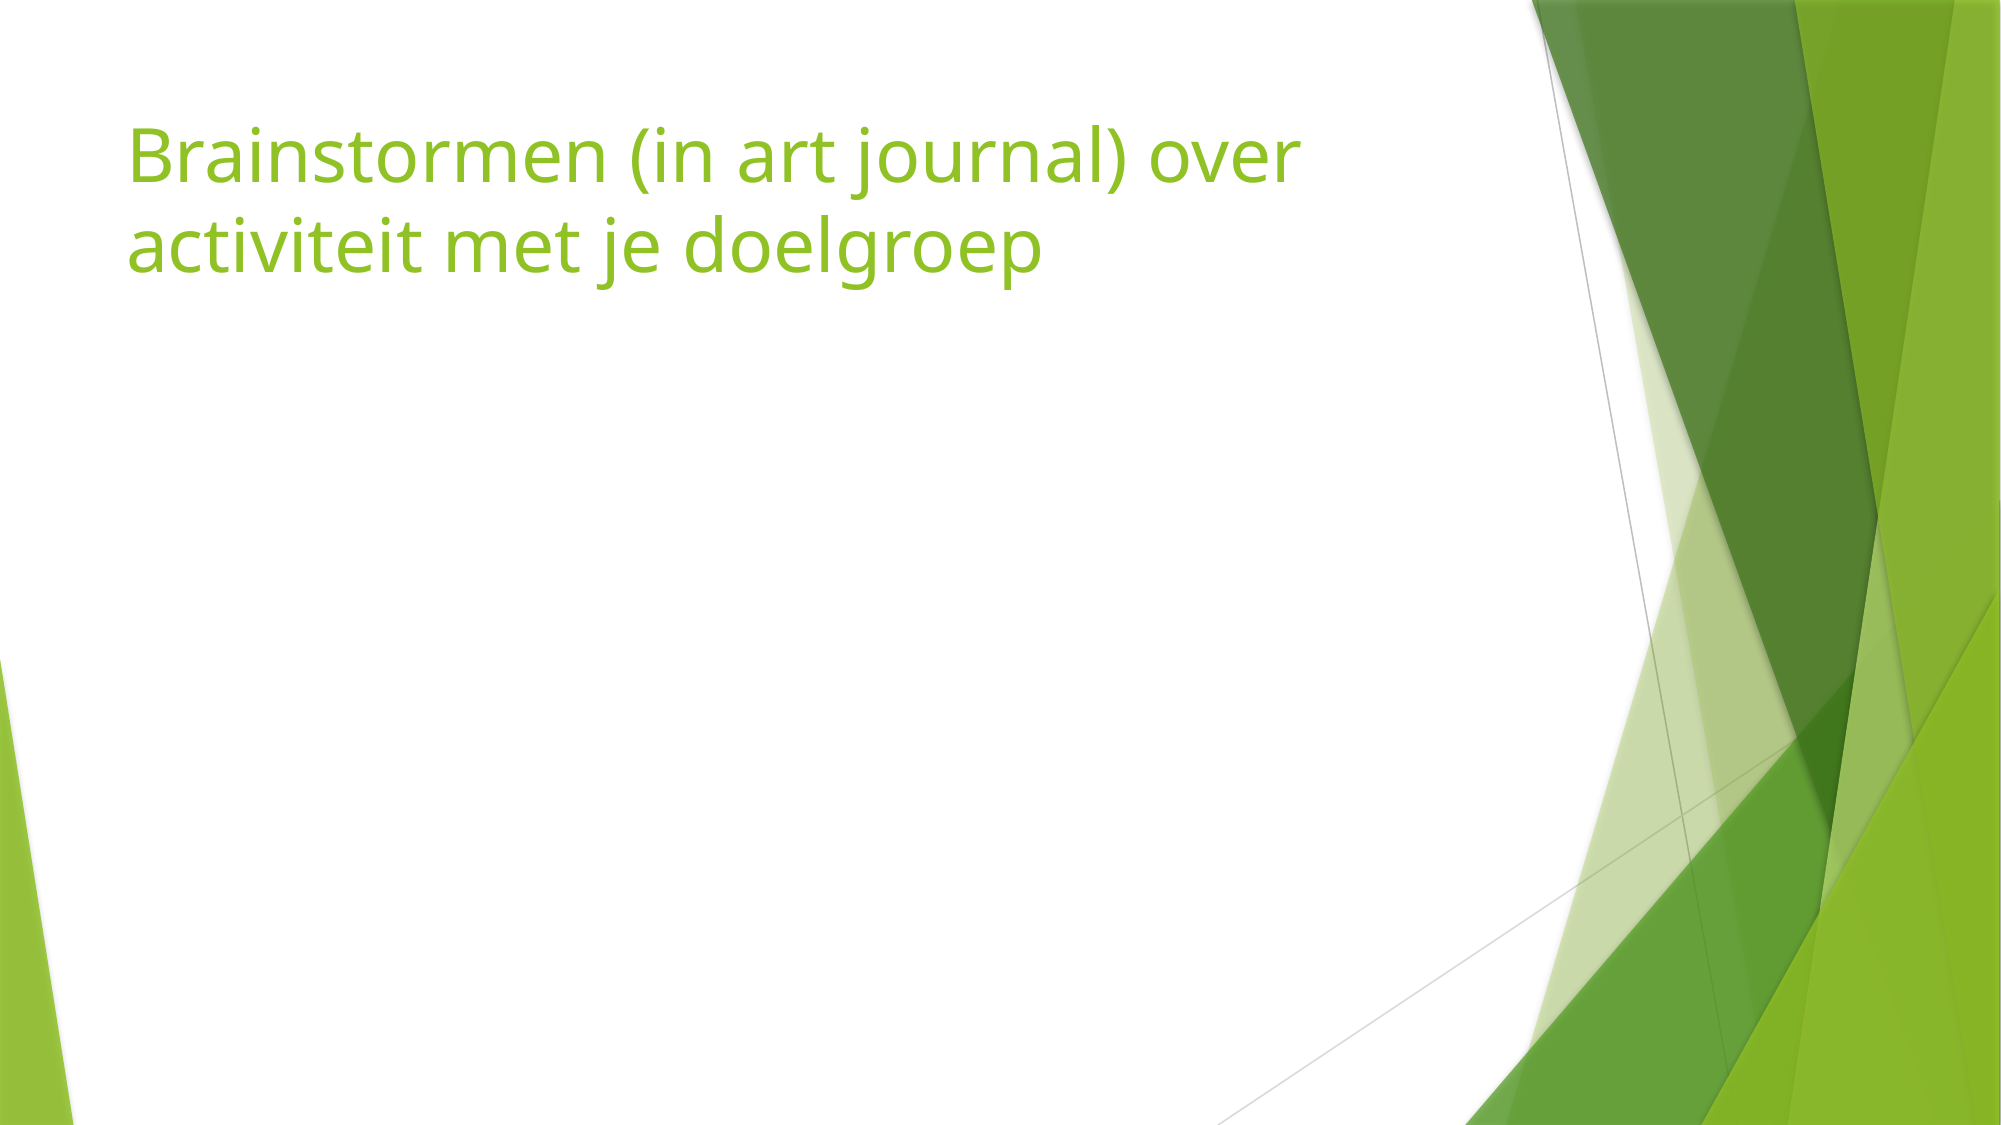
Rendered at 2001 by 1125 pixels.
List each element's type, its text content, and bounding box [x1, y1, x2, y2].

title Brainstormen (in art journal) over activiteit met je doelgroep [111, 99, 1522, 317]
